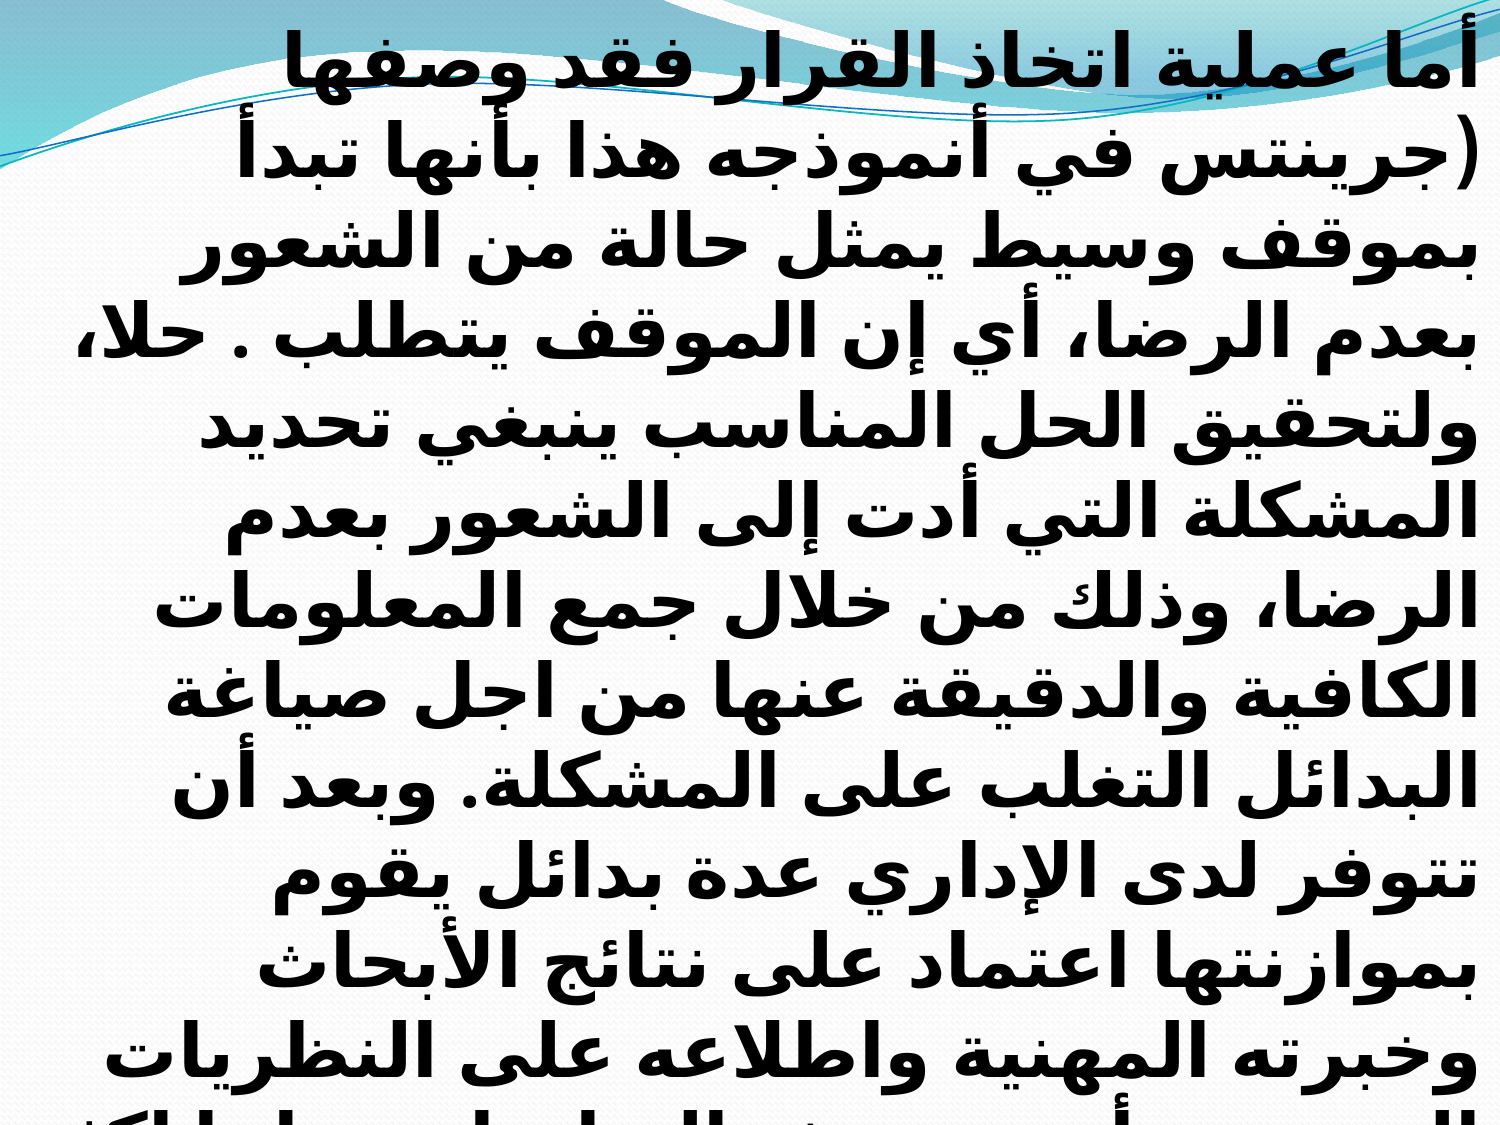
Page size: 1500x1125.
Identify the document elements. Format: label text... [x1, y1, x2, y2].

text_box أما عملية اتخاذ القرار فقد وصفها (جرينتس في أنموذجه هذا بأنها تبدأ بموقف وسيط يمثل حالة من الشعور بعدم الرضا، أي إن الموقف يتطلب . حلا، ولتحقيق الحل المناسب ينبغي تحديد المشكلة التي أدت إلى الشعور بعدم الرضا، وذلك من خلال جمع المعلومات الكافية والدقيقة عنها من اجل صياغة البدائل التغلب على المشكلة. وبعد أن تتوفر لدى الإداري عدة بدائل يقوم بموازنتها اعتماد على نتائج الأبحاث وخبرته المهنية واطلاعه على النظريات التربوية وأي من هذه النظريات يراها اكثر ملائمة، [0, 5, 1498, 1125]
